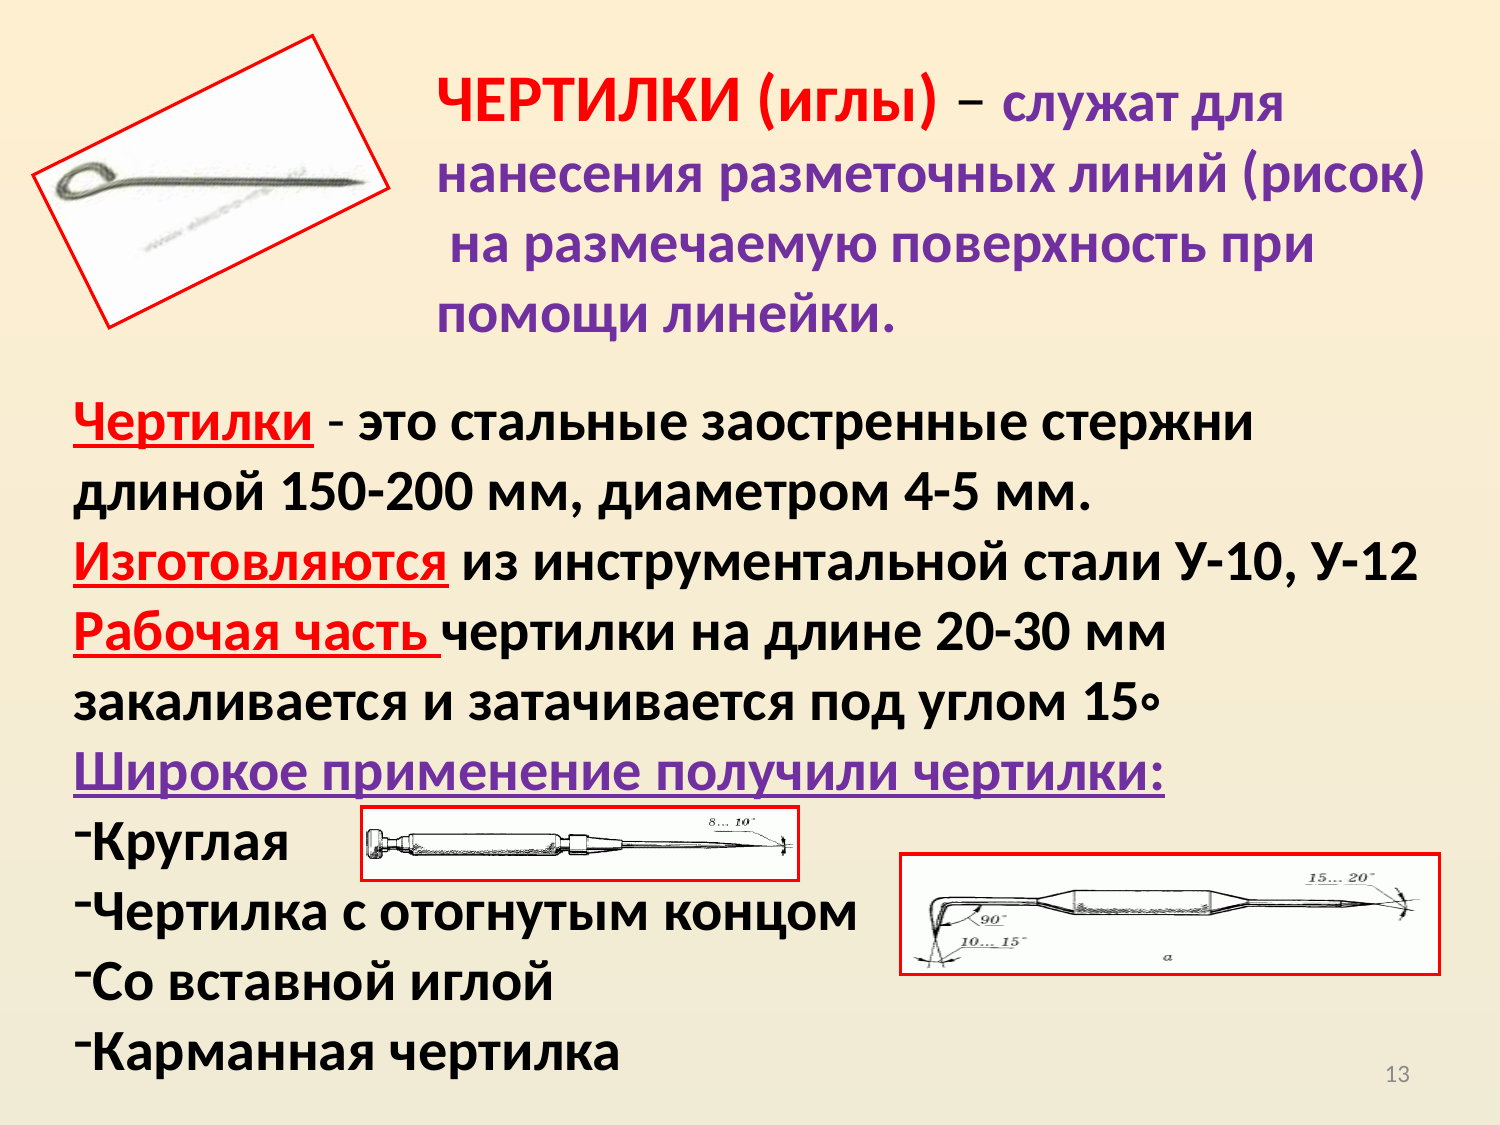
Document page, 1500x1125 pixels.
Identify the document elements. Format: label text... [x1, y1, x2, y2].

picture [362, 808, 798, 880]
text_box ЧЕРТИЛКИ (иглы) – служат для нанесения разметочных линий (рисок) на размечаемую поверхность при помощи линейки. [421, 46, 1454, 374]
slide_number 13 [1074, 1042, 1425, 1103]
picture [37, 39, 385, 324]
picture [902, 855, 1439, 973]
text_box Чертилки - это стальные заостренные стержни длиной 150-200 мм, диаметром 4-5 мм. Изготовляются из инструментальной стали У-10, У-12 Рабочая часть чертилки на длине 20-30 мм закаливается и затачивается под углом 15◦ Широкое применение получили чертилки: Круглая Чертилка с отогнутым концом Со вставной иглой Карманная чертилка [58, 374, 1465, 1090]
